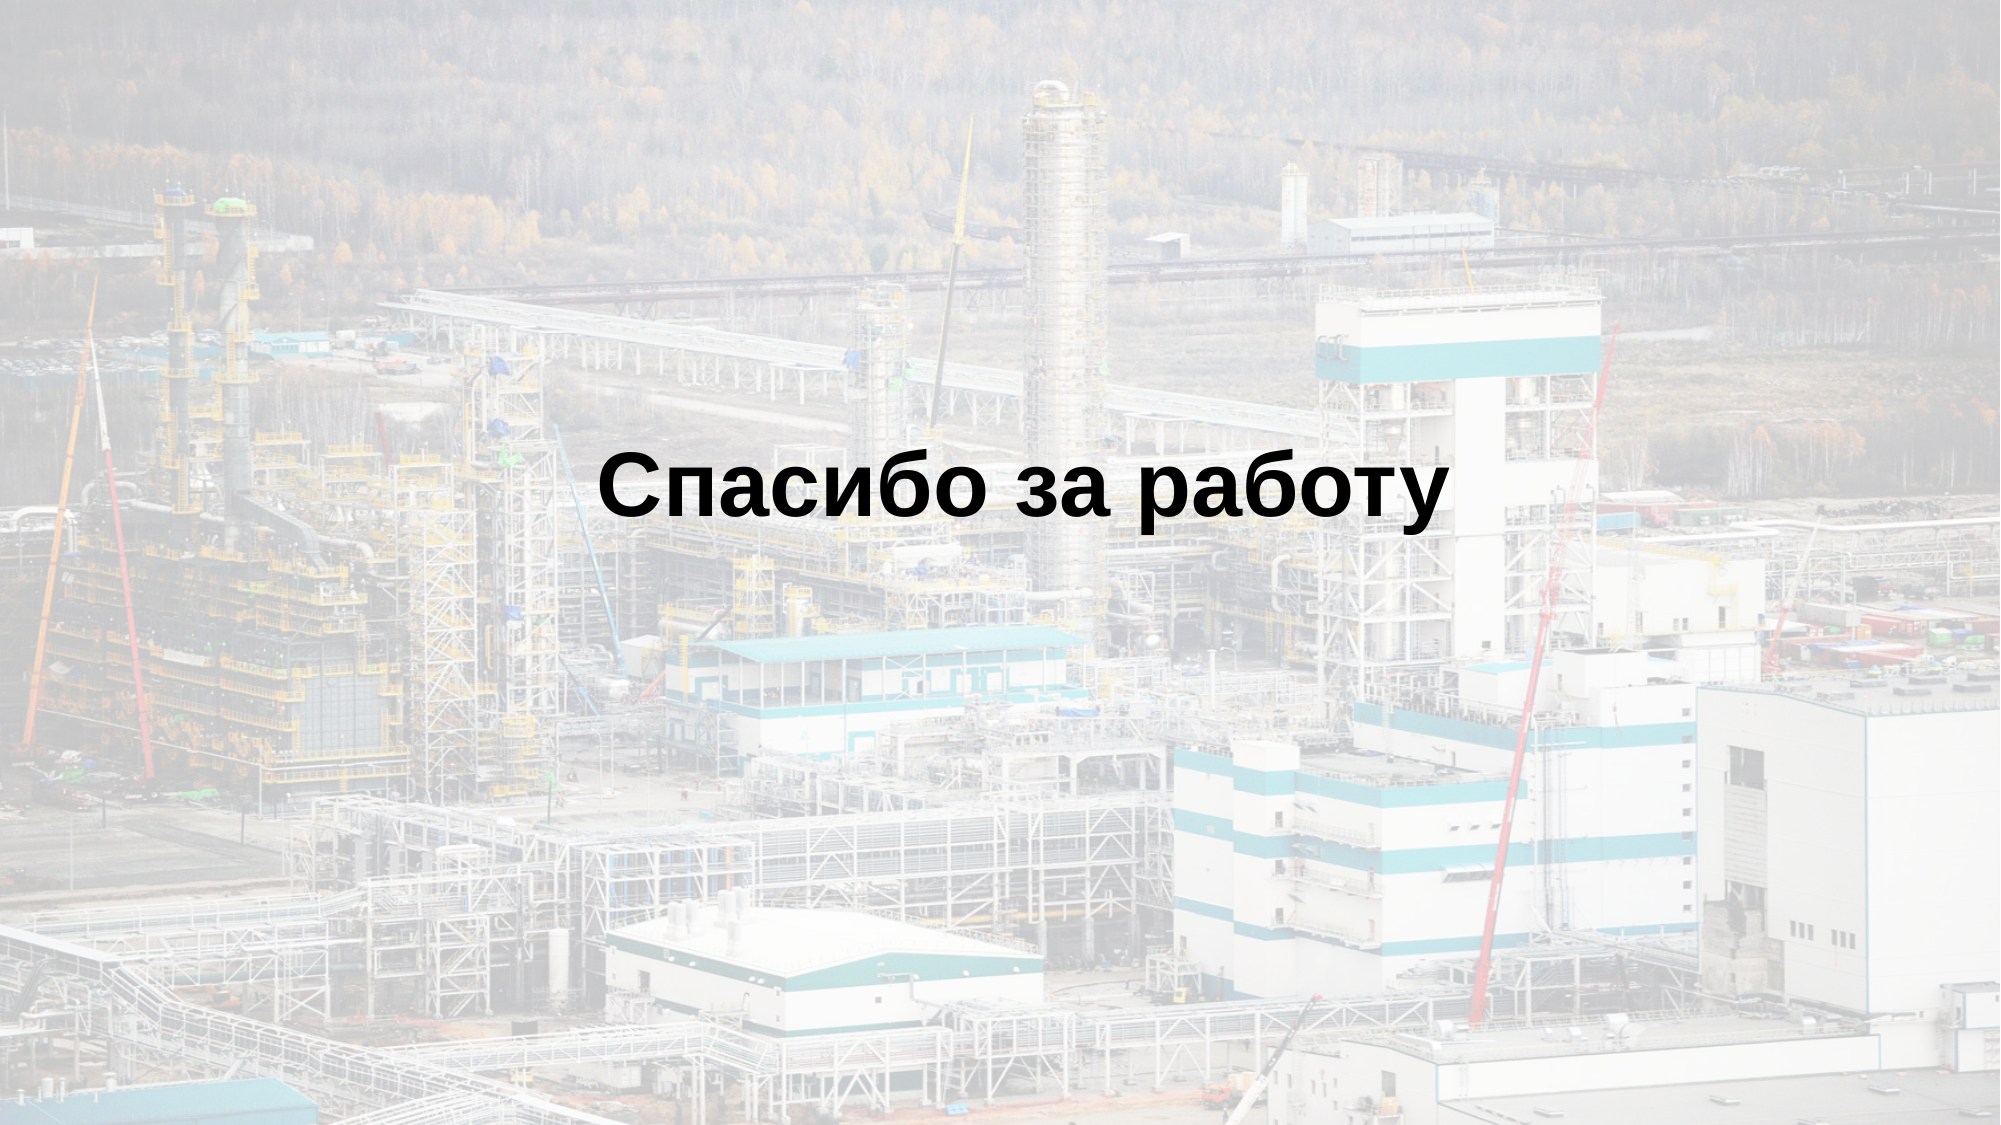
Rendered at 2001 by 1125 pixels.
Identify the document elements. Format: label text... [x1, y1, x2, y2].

title Спасибо за работу [314, 66, 1709, 563]
